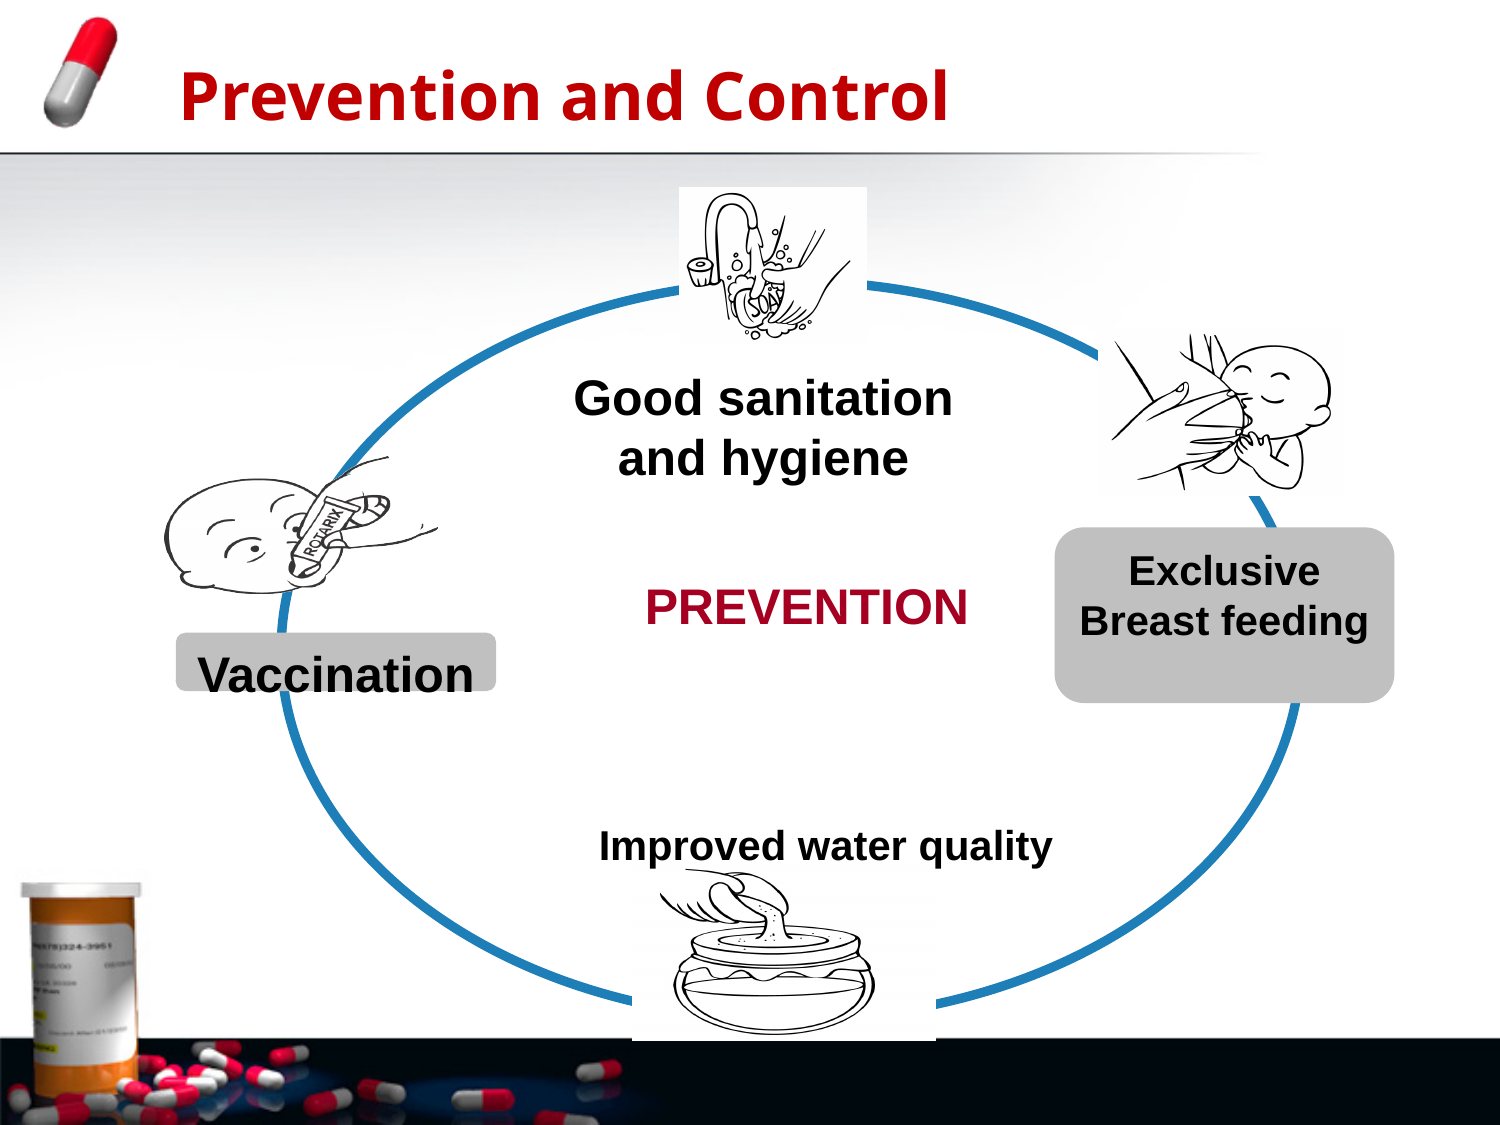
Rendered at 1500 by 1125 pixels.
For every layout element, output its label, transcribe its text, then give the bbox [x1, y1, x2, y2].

text_box [285, 658, 1294, 983]
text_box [163, 456, 497, 692]
text_box Good sanitation and hygiene [515, 351, 1012, 494]
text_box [573, 808, 1079, 1042]
picture [0, 0, 1500, 1125]
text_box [1054, 327, 1395, 704]
text_box [358, 285, 1050, 562]
text_box PREVENTION [501, 562, 1049, 658]
title Prevention and Control [163, 34, 1337, 153]
